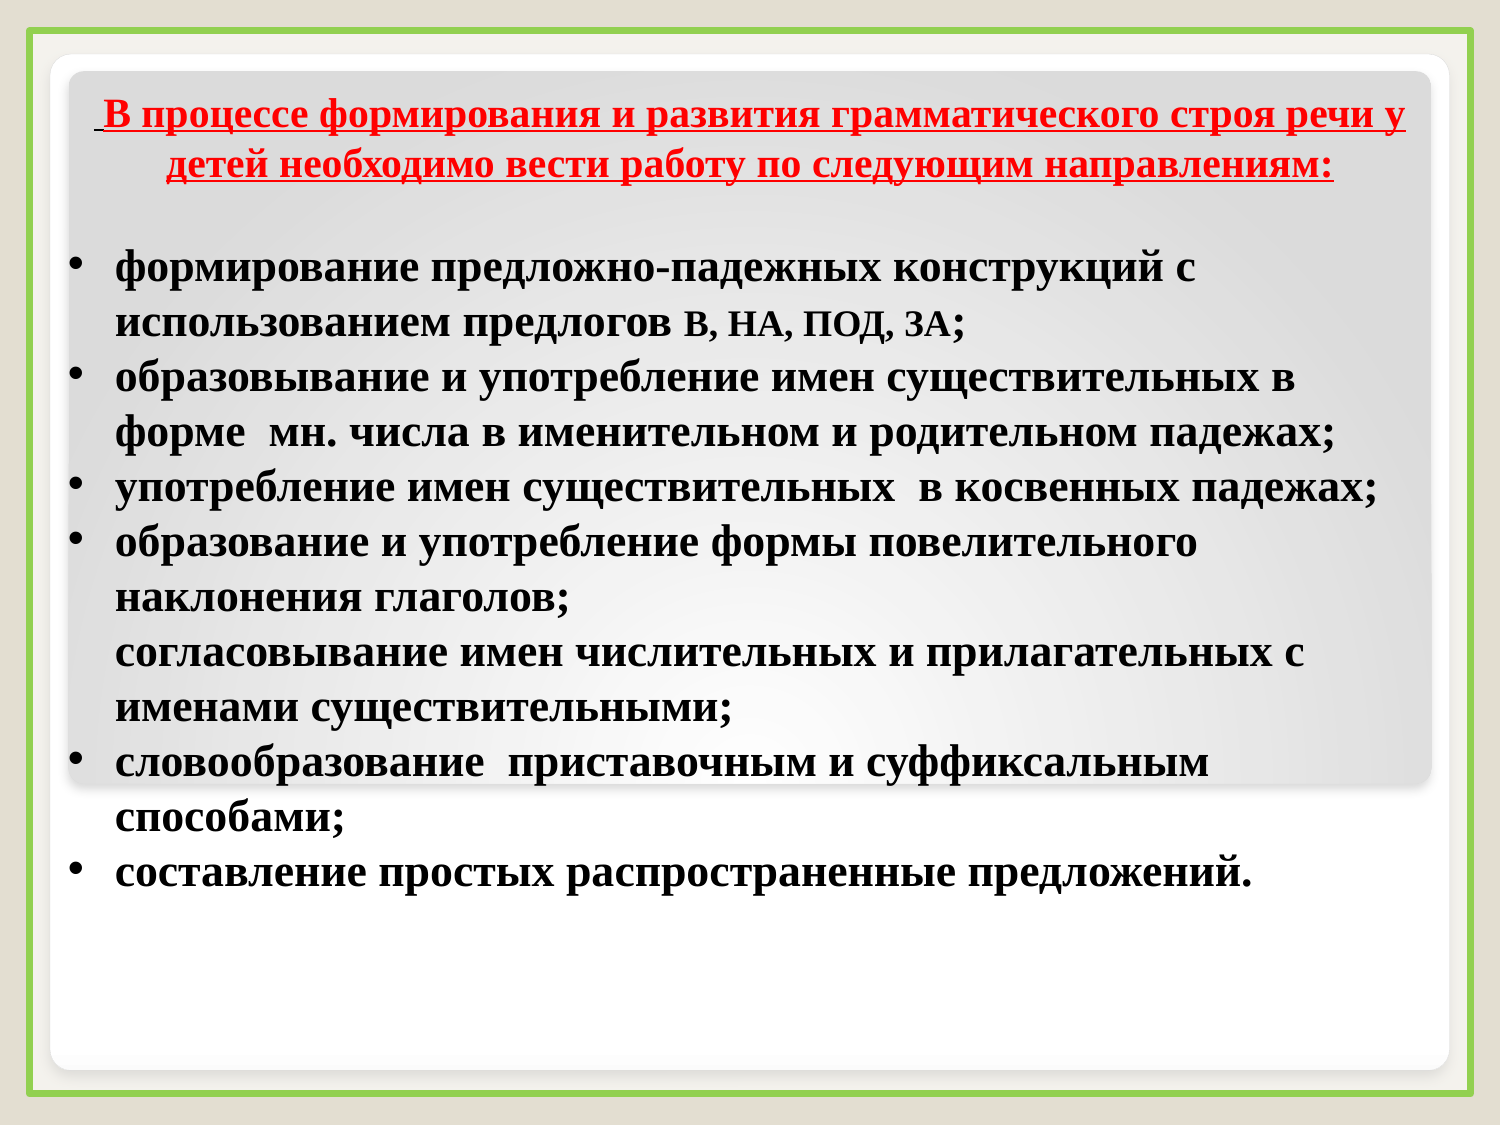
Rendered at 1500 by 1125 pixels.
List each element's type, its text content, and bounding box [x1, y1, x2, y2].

text_box В процессе формирования и развития грамматического строя речи у детей необходимо вести работу по следующим направлениям: формирование предложно-падежных конструкций с использованием предлогов В, НА, ПОД, ЗА; образовывание и употребление имен существительных в форме мн. числа в именительном и родительном падежах; употребление имен существительных в косвенных падежах; образование и употребление формы повелительного наклонения глаголов; согласовывание имен числительных и прилагательных с именами существительными; словообразование приставочным и суффиксальным способами; составление простых распространенные предложений. [53, 78, 1447, 903]
